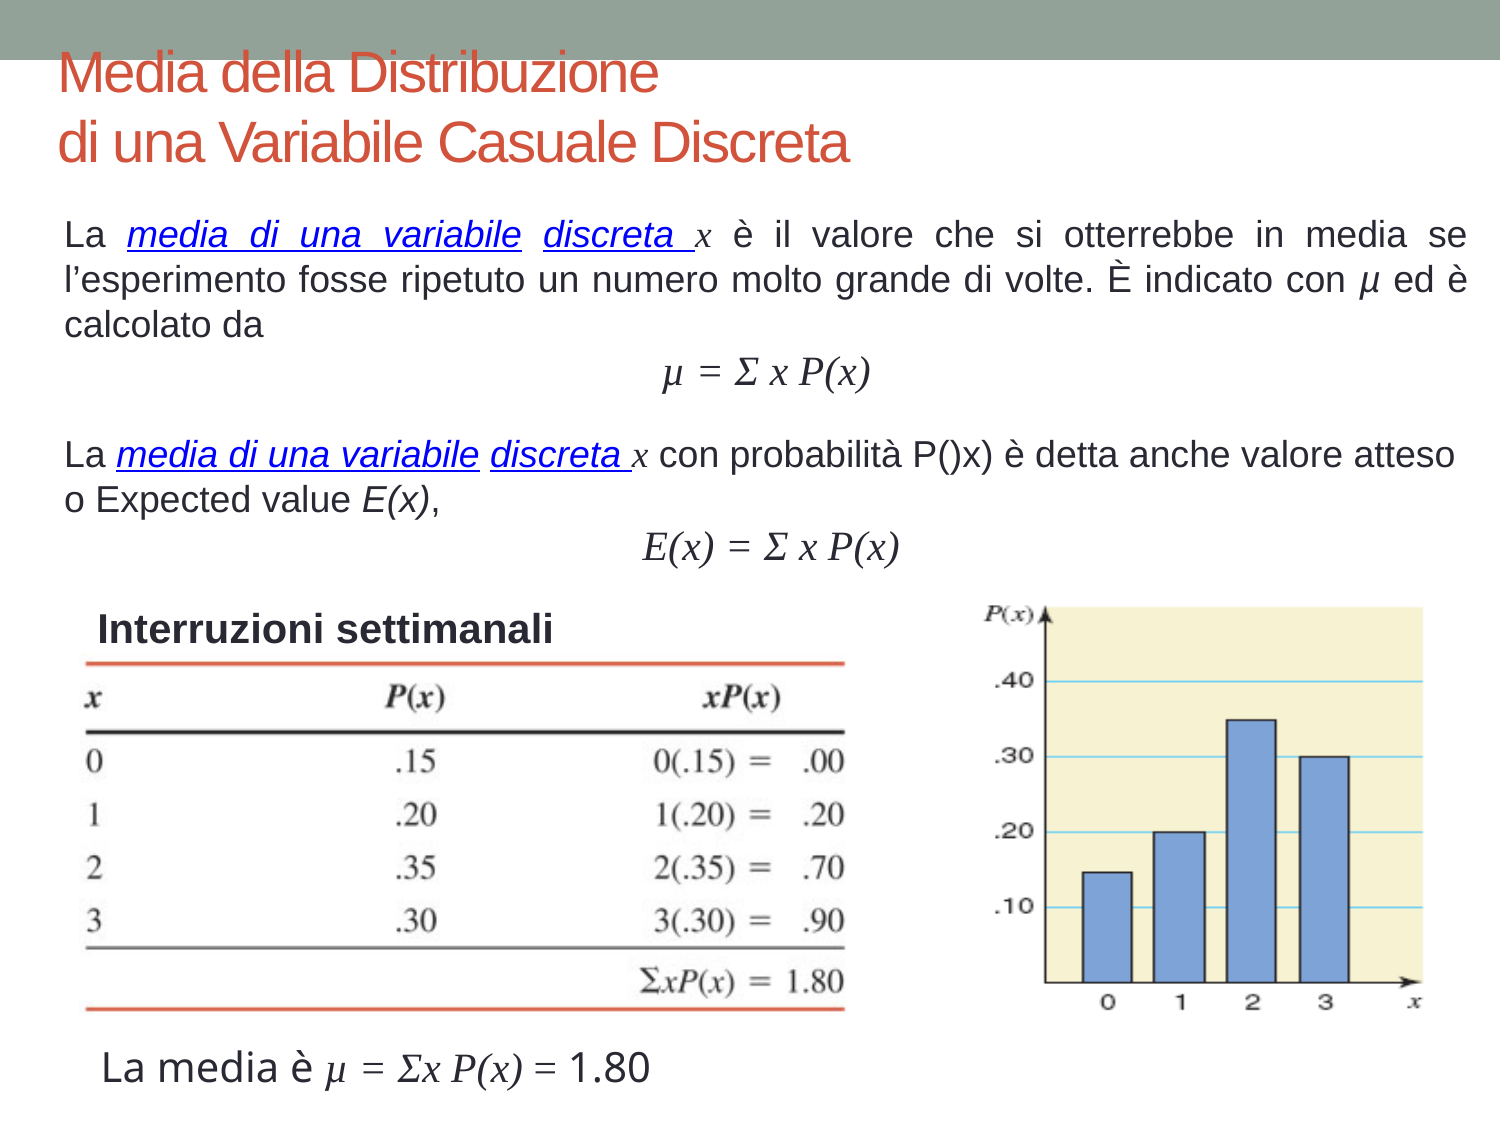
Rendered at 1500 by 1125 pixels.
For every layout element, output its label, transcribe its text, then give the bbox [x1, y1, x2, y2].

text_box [78, 594, 858, 1026]
text_box La media di una variabile discreta x è il valore che si otterrebbe in media se l’esperimento fosse ripetuto un numero molto grande di volte. È indicato con µ ed è calcolato da µ = Σ x P(x) La media di una variabile discreta x con probabilità P()x) è detta anche valore atteso o Expected value E(x), E(x) = Σ x P(x) [49, 202, 1483, 593]
text_box La media è µ = Σx P(x) = 1.80 [85, 1034, 852, 1099]
title Media della Distribuzione di una Variabile Casuale Discreta [42, 26, 1430, 182]
picture [973, 590, 1437, 1018]
